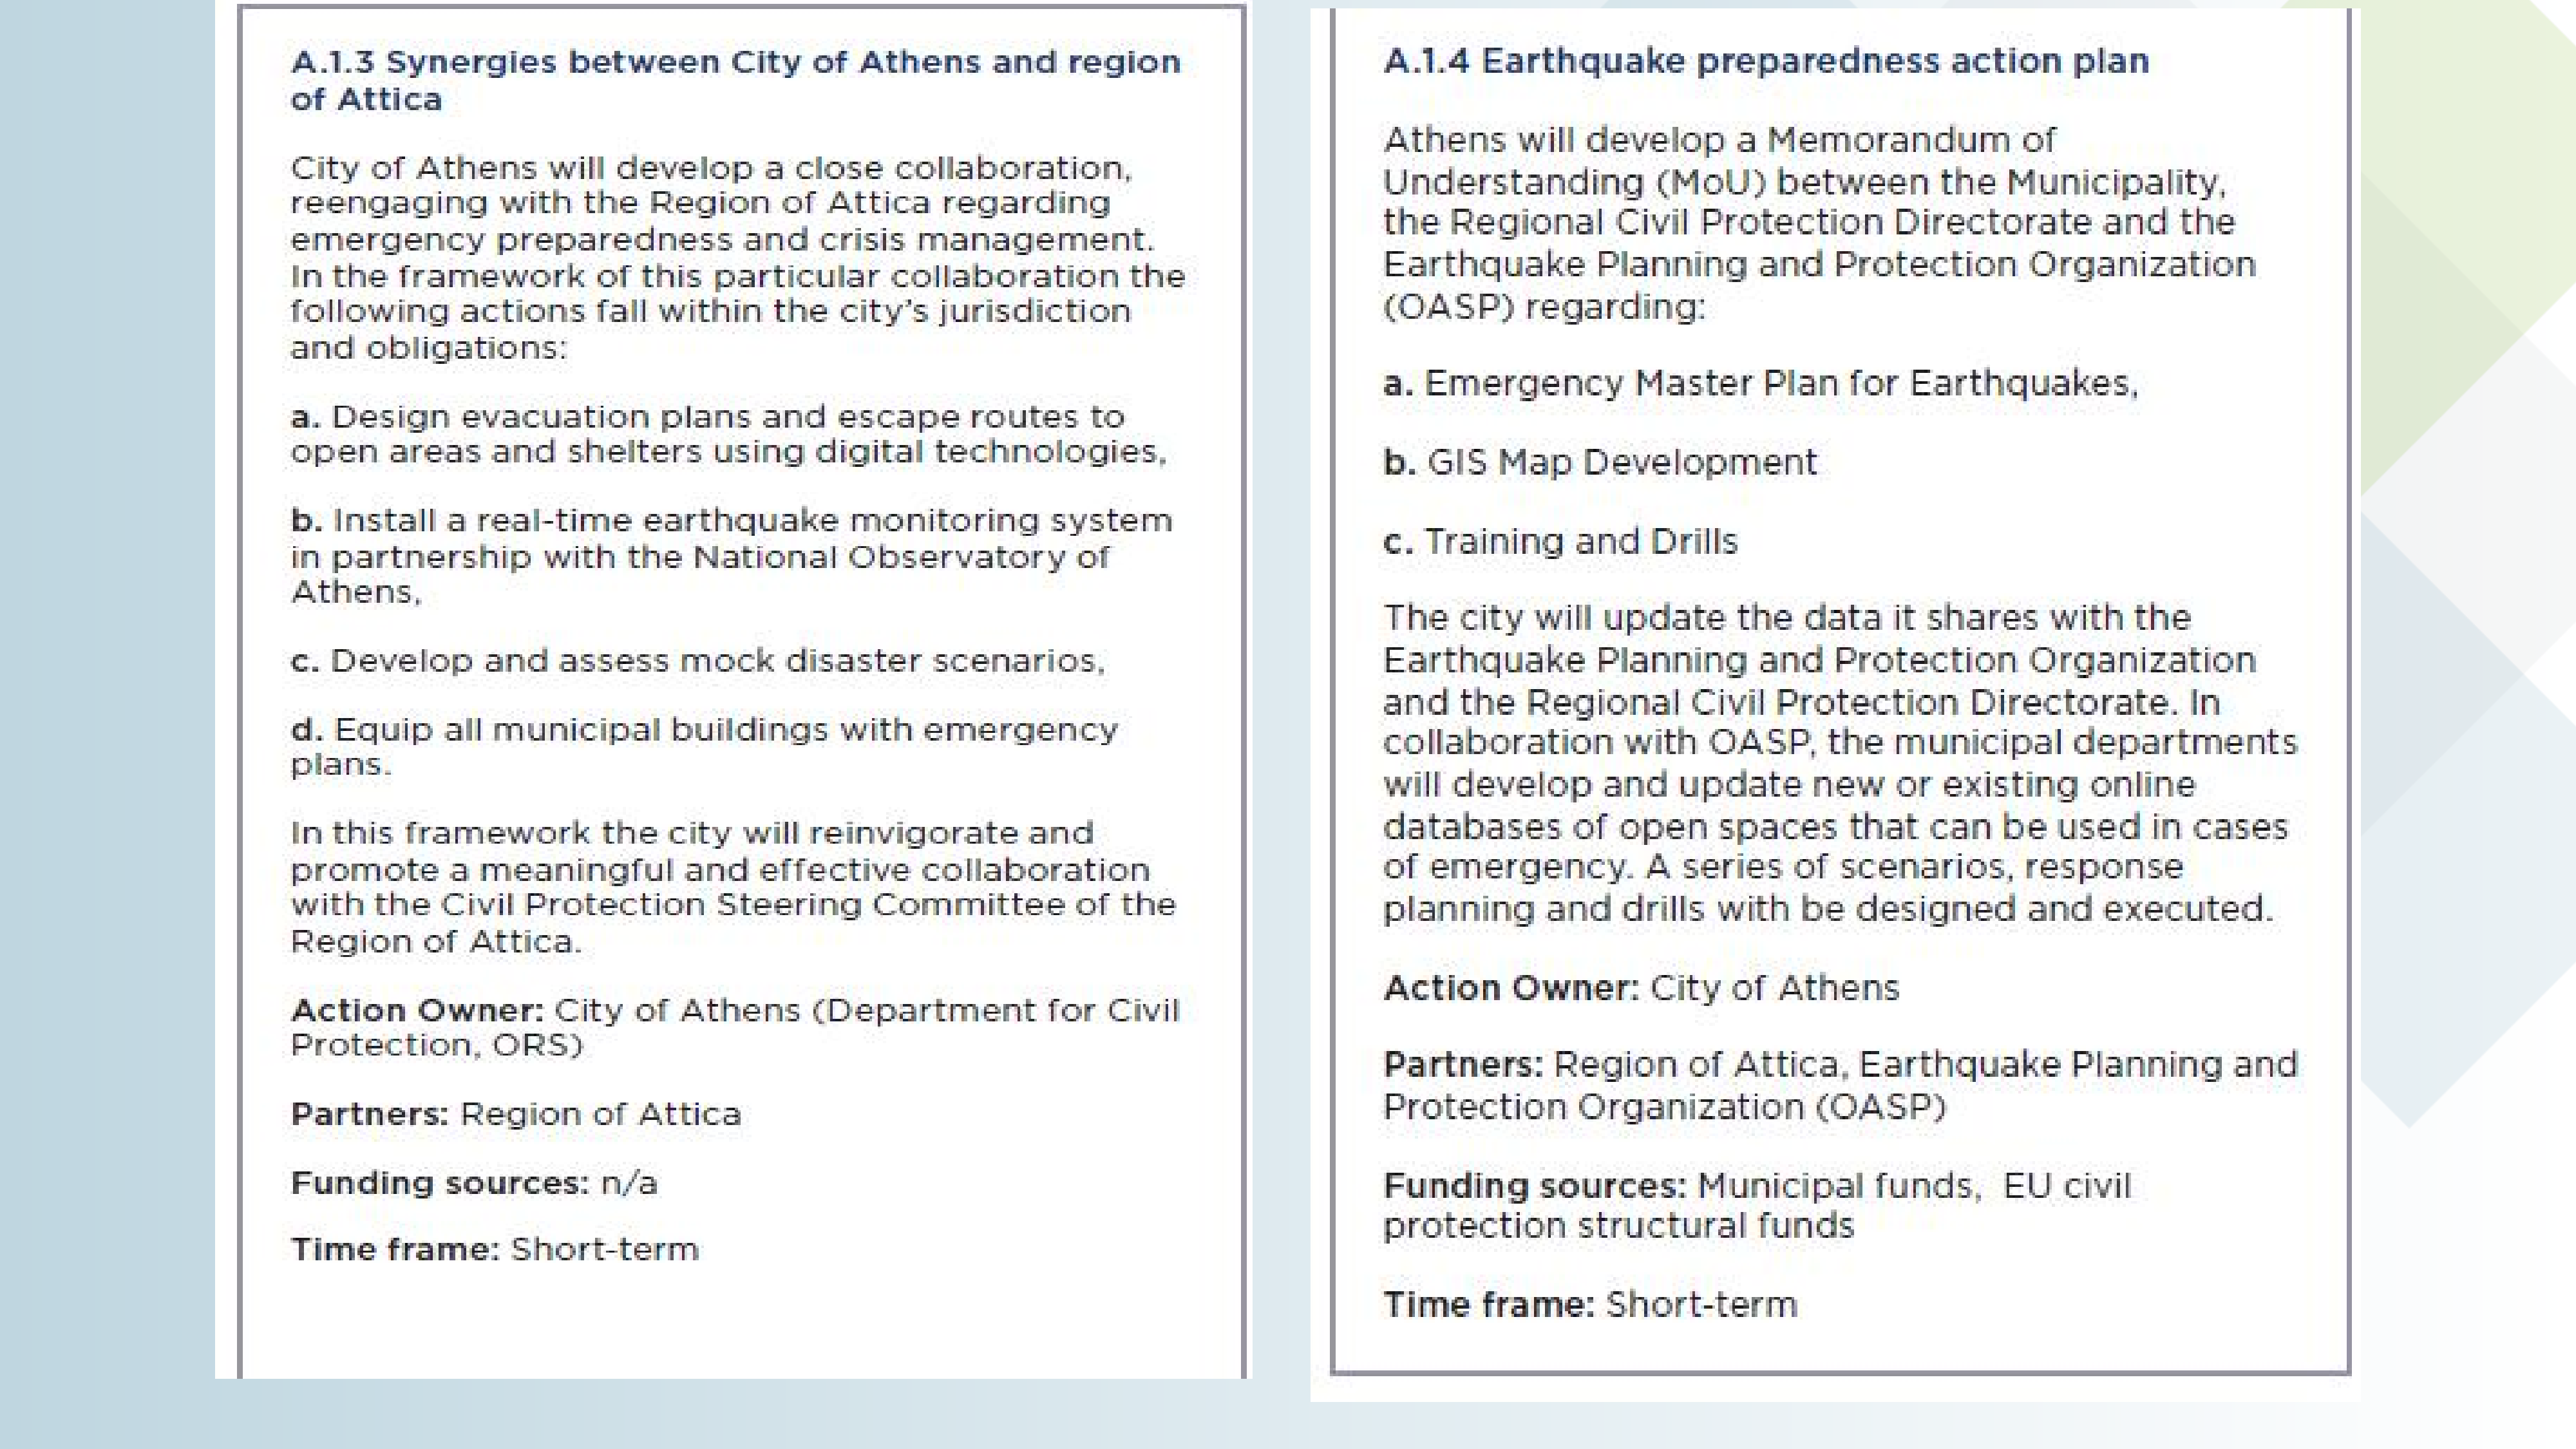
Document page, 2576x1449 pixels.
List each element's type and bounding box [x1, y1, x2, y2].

picture [215, 0, 1253, 1379]
picture [1311, 9, 2361, 1401]
